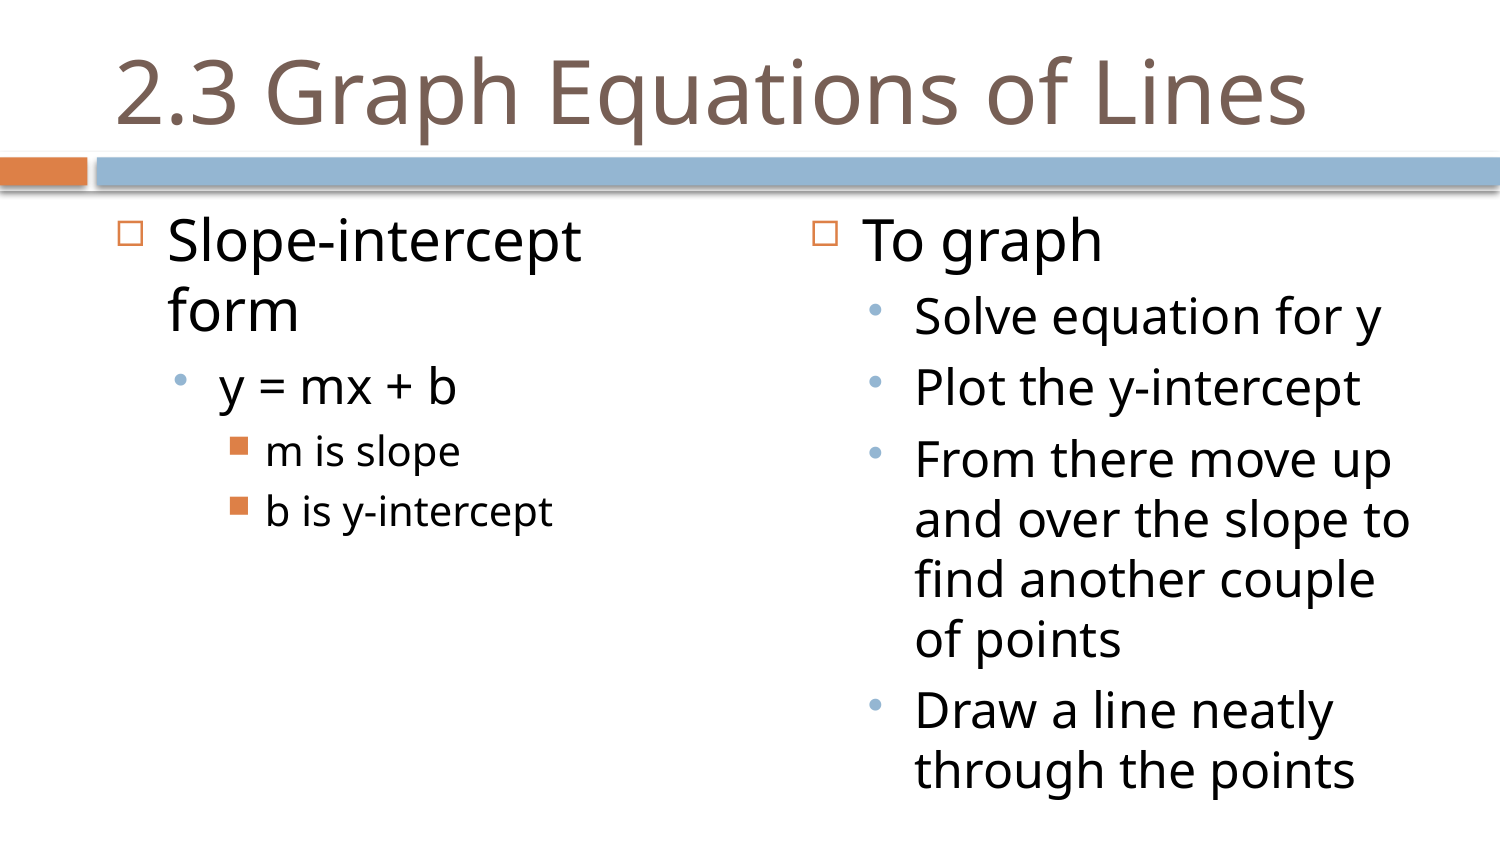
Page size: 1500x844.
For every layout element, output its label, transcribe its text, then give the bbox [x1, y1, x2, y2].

title 2.3 Graph Equations of Lines [99, 28, 1438, 150]
list To graph Solve equation for y Plot the y-intercept From there move up and over the slope to find another couple of points Draw a line neatly through the points [794, 195, 1433, 759]
list Slope-intercept form y = mx + b m is slope b is y-intercept [99, 195, 738, 759]
